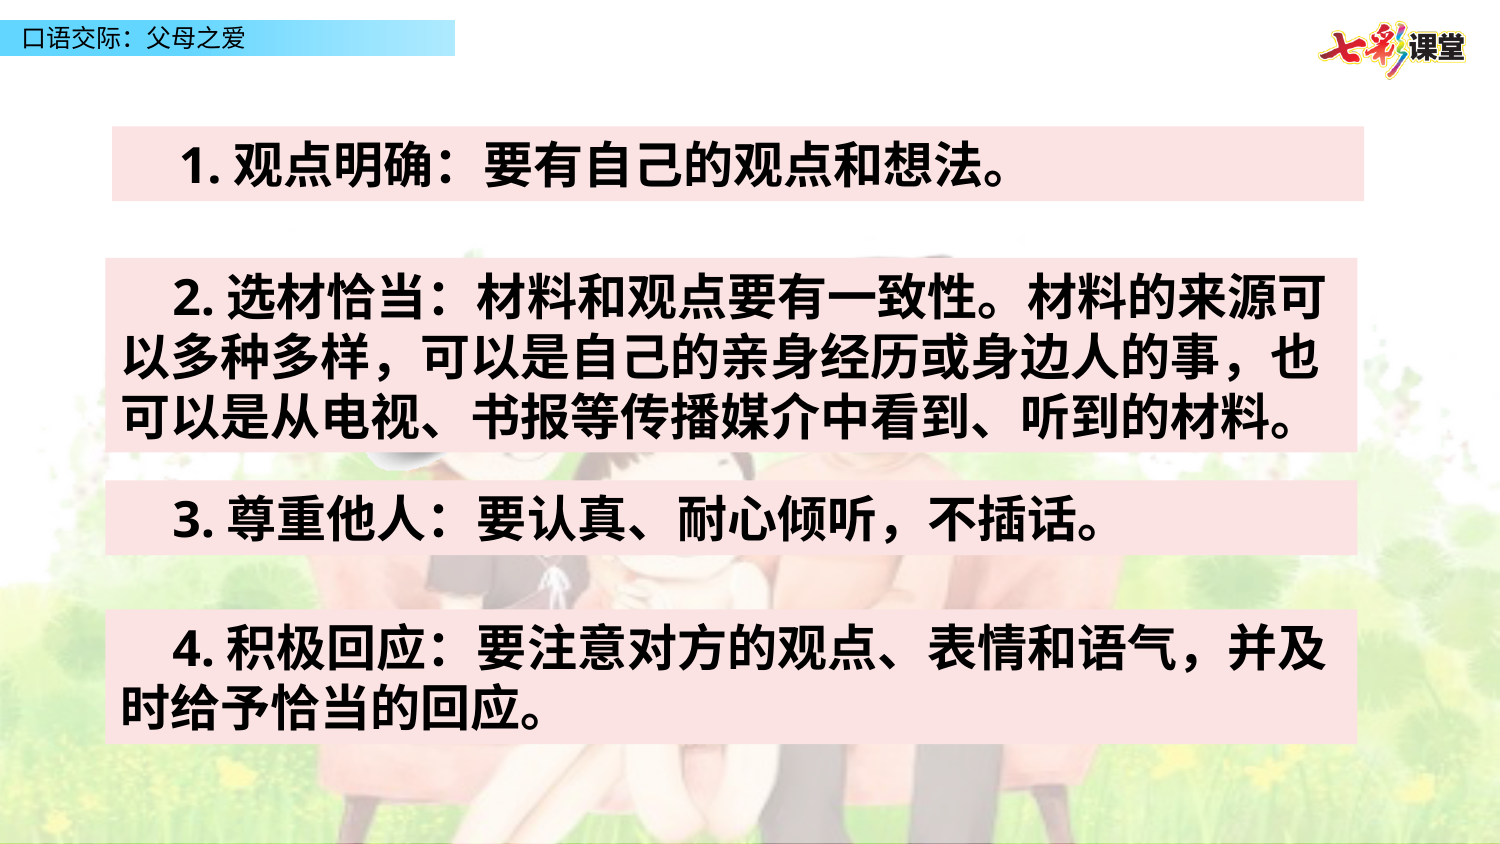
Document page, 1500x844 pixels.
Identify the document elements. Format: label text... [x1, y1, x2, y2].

text_box 1.观点明确：要有自己的观点和想法。 [112, 126, 1365, 202]
picture [349, 354, 494, 490]
text_box 2.选材恰当：材料和观点要有一致性。材料的来源可以多种多样，可以是自己的亲身经历或身边人的事，也可以是从电视、书报等传播媒介中看到、听到的材料。 [105, 257, 1358, 453]
text_box 3.尊重他人：要认真、耐心倾听，不插话。 [105, 480, 1358, 556]
text_box 4.积极回应：要注意对方的观点、表情和语气，并及时给予恰当的回应。 [105, 609, 1358, 745]
picture [1316, 20, 1468, 80]
